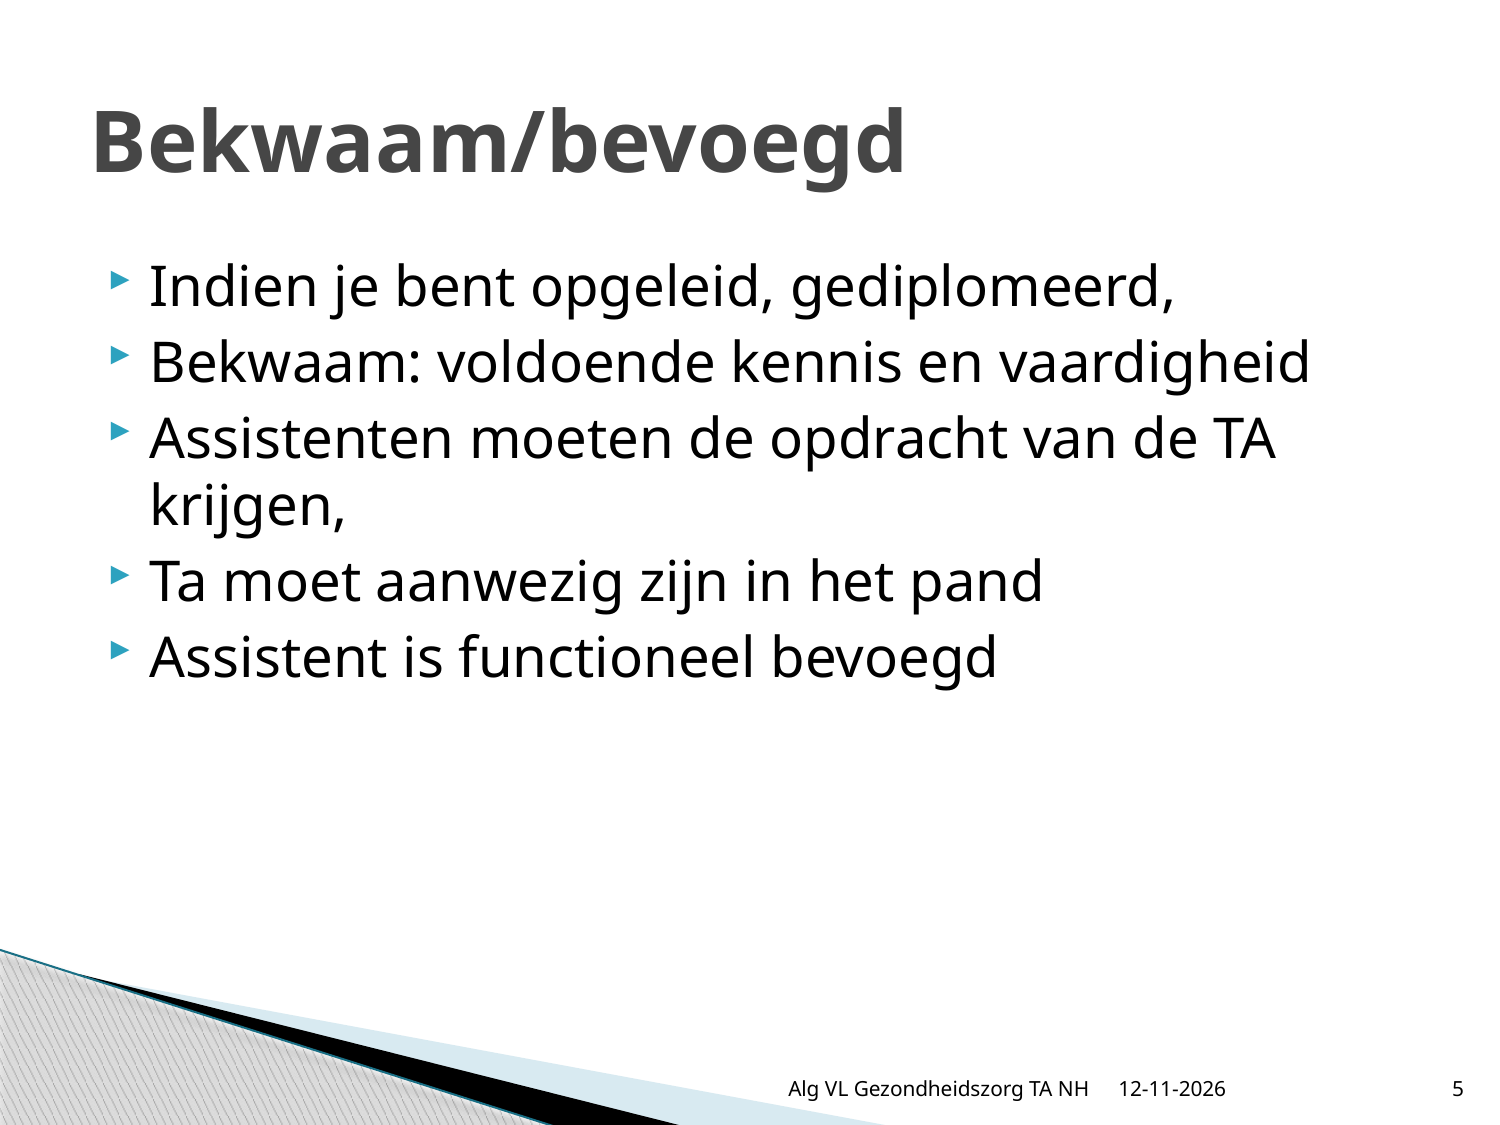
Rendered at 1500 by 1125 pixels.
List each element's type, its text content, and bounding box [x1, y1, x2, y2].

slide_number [1105, 1051, 1418, 1112]
footer Alg VL Gezondheidszorg TA NH [718, 1051, 1105, 1112]
title Bekwaam/bevoegd [75, 45, 1425, 233]
list Indien je bent opgeleid, gediplomeerd, Bekwaam: voldoende kennis en vaardigheid Assistenten moeten de opdracht van de TA krijgen, Ta moet aanwezig zijn in het pand Assistent is functioneel bevoegd [75, 243, 1425, 986]
slide_number 5 [1418, 1051, 1479, 1112]
